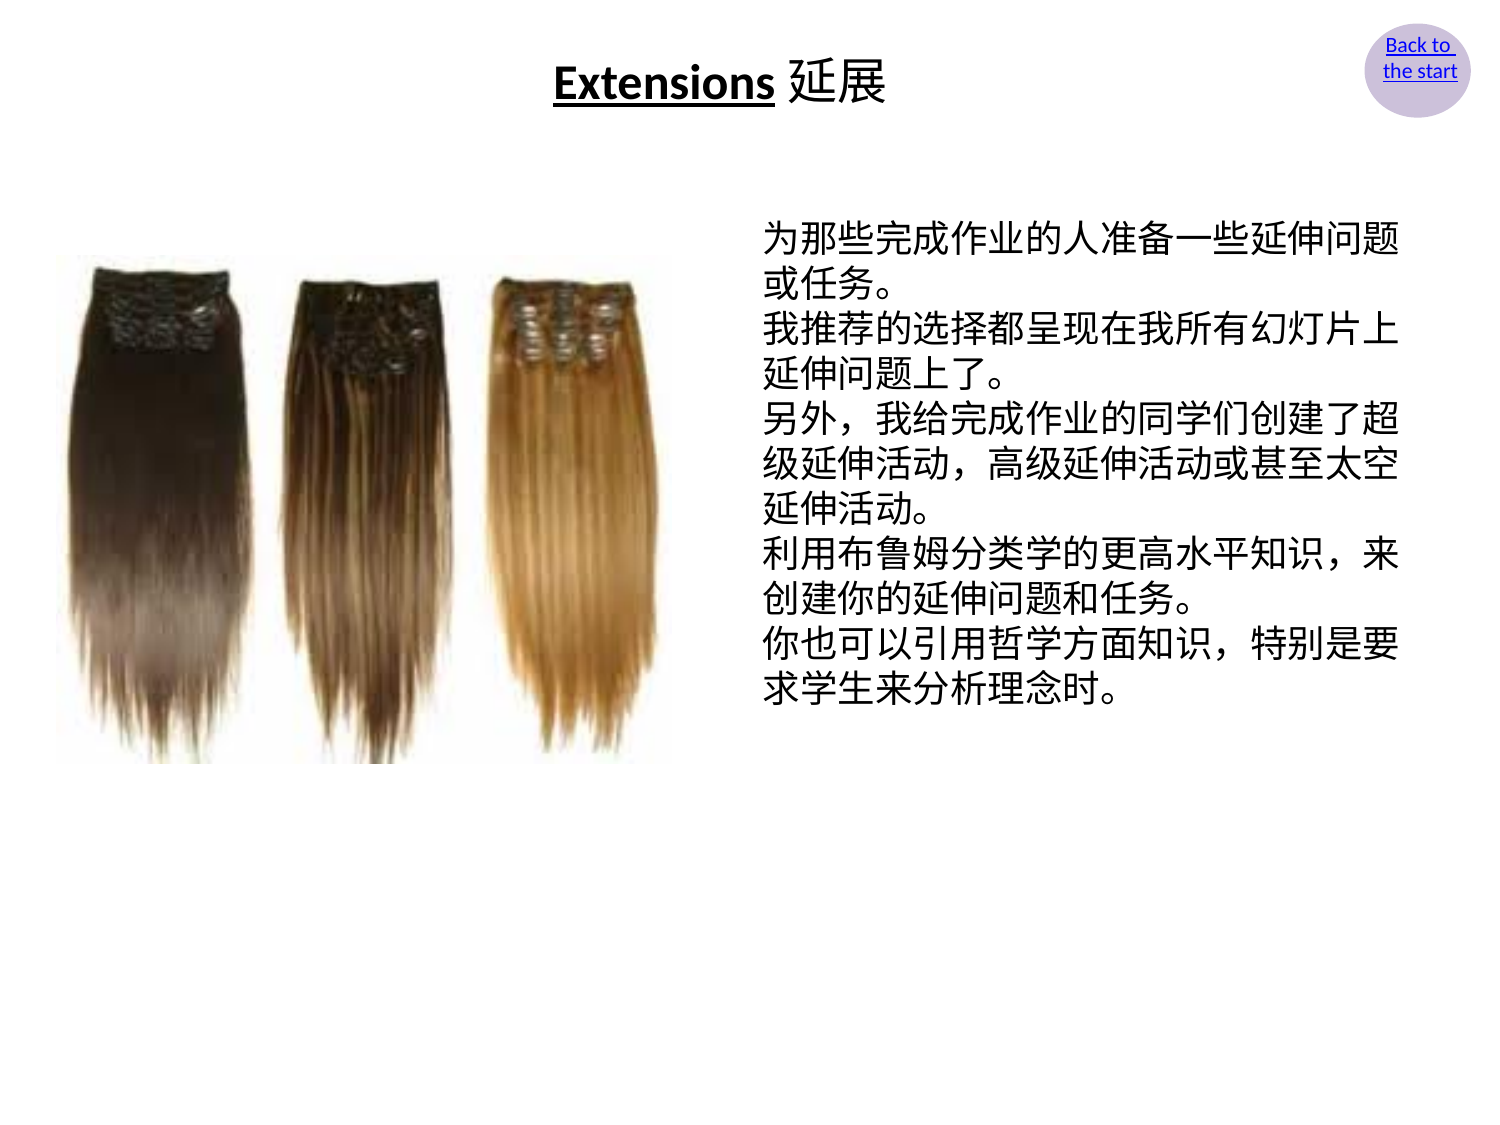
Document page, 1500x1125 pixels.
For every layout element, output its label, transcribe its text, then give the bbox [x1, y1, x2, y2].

text_box [1367, 91, 1468, 120]
text_box 为那些完成作业的人准备一些延伸问题或任务。 我推荐的选择都呈现在我所有幻灯片上延伸问题上了。 另外，我给完成作业的同学们创建了超级延伸活动，高级延伸活动或甚至太空延伸活动。 利用布鲁姆分类学的更高水平知识，来创建你的延伸问题和任务。 你也可以引用哲学方面知识，特别是要求学生来分析理念时。 [747, 208, 1433, 763]
picture [56, 254, 672, 764]
text_box Extensions延展 [218, 42, 1223, 118]
text_box Back to the start [1359, 23, 1483, 91]
